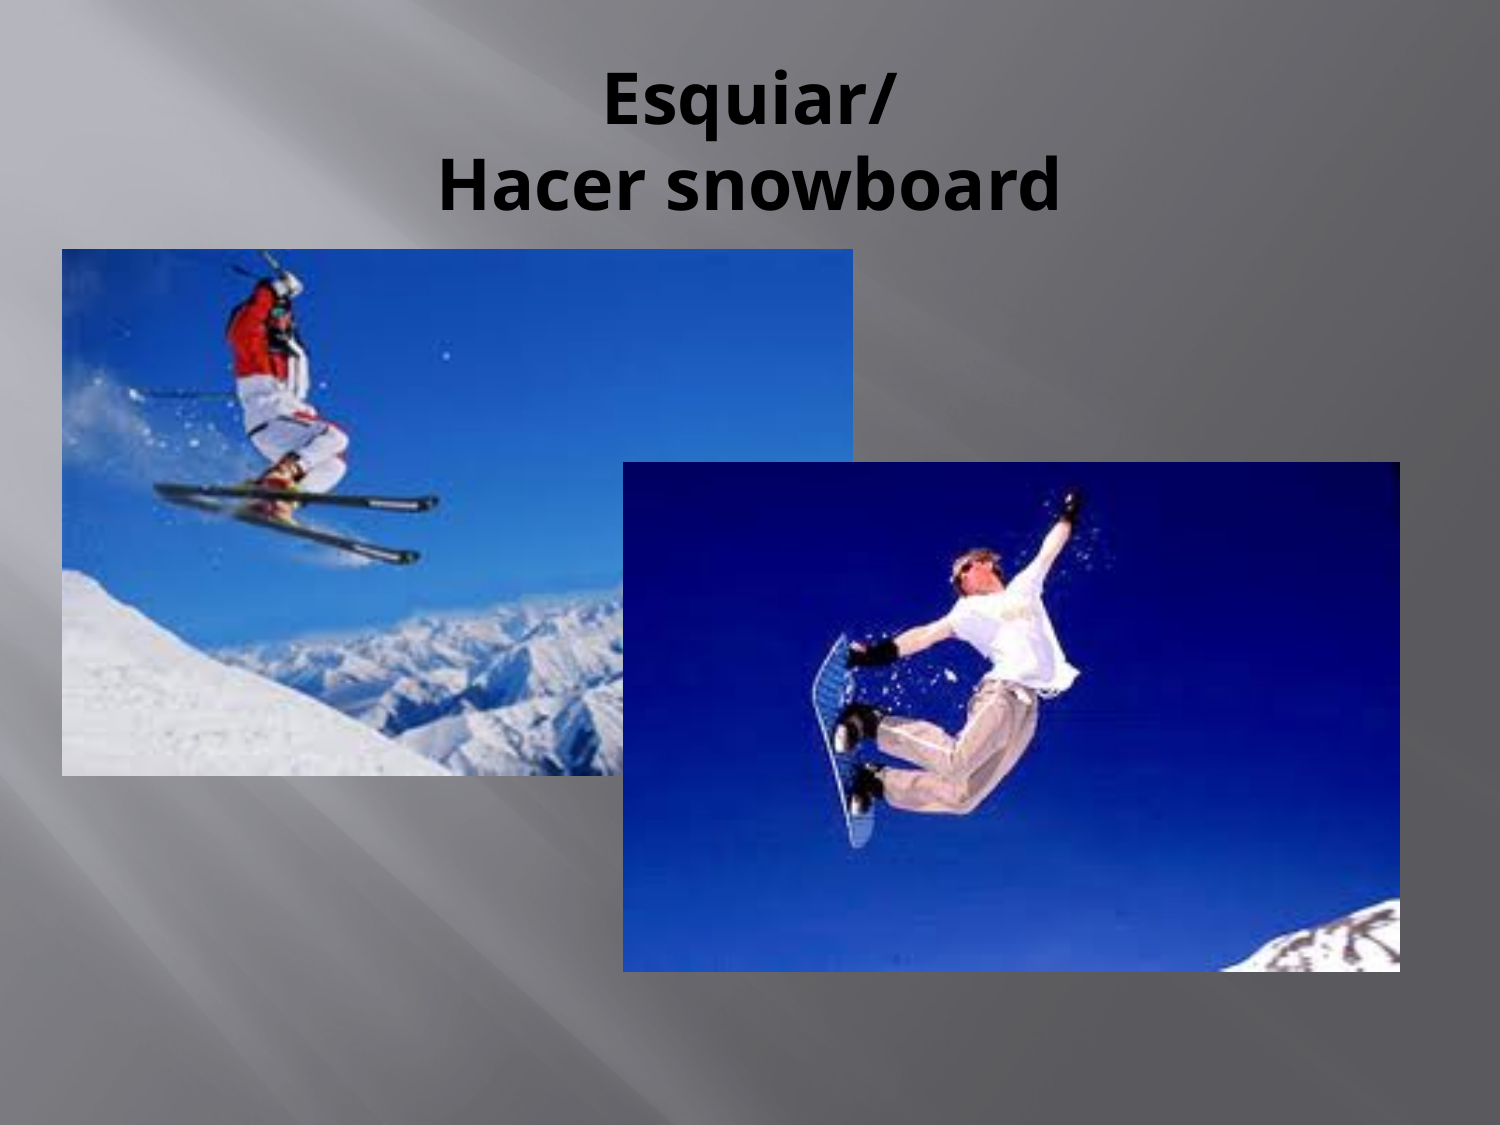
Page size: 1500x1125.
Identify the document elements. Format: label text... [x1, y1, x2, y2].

title Esquiar/ Hacer snowboard [75, 45, 1425, 233]
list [62, 249, 853, 776]
picture [623, 462, 1400, 973]
